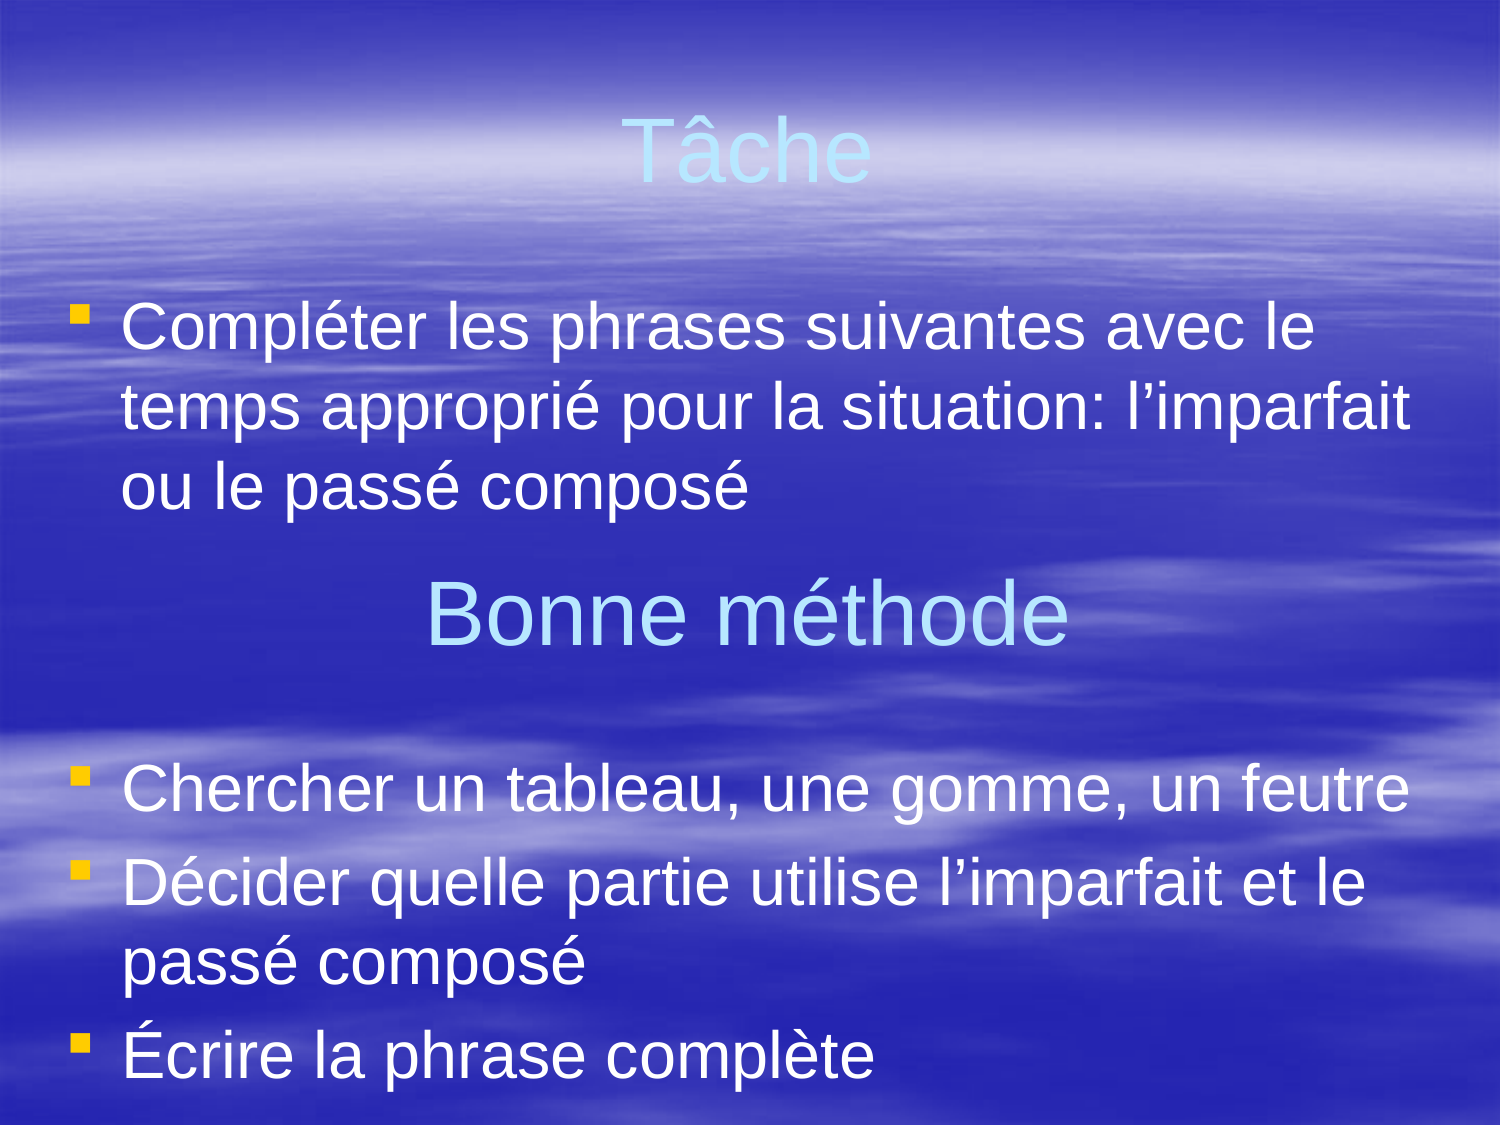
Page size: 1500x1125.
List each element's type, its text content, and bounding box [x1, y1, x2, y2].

text_box Bonne méthode [50, 499, 1447, 718]
text_box Chercher un tableau, une gomme, un feutre Décider quelle partie utilise l’imparfait et le passé composé Écrire la phrase complète [49, 737, 1451, 1063]
list Compléter les phrases suivantes avec le temps approprié pour la situation: l’imparfait ou le passé composé [49, 275, 1451, 600]
title Tâche [49, 37, 1446, 255]
